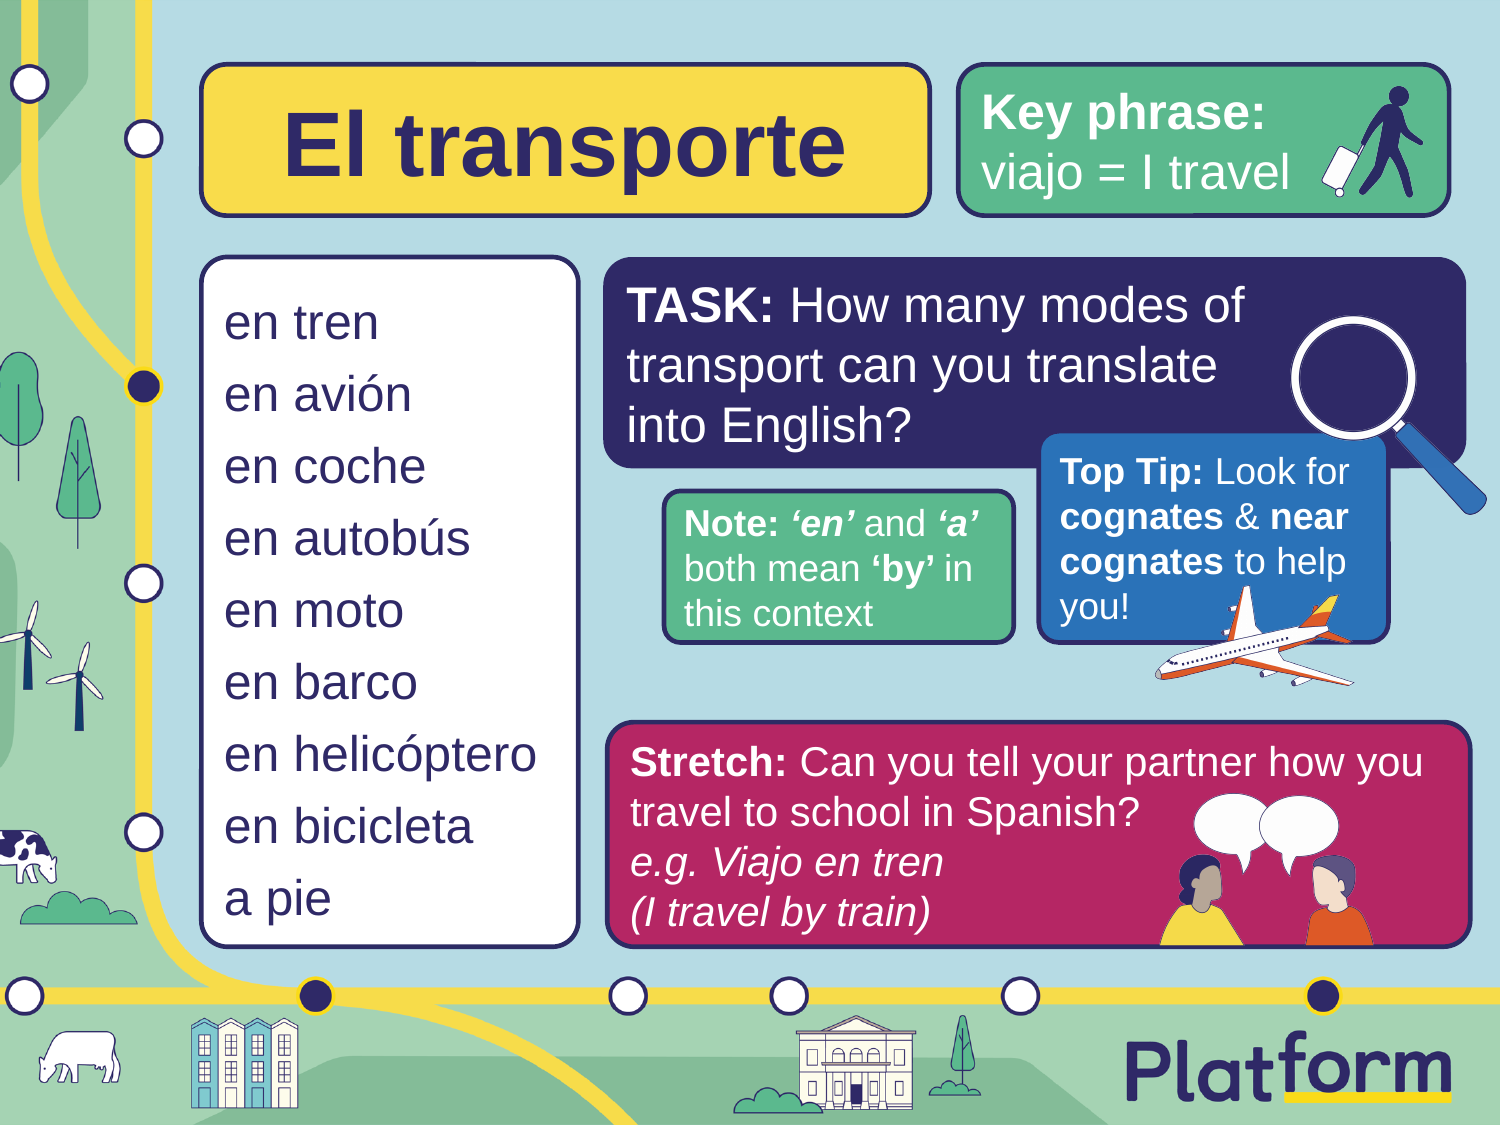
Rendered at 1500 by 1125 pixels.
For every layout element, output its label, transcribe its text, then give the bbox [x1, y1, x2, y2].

picture [0, 0, 1500, 1125]
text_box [606, 721, 1471, 947]
text_box TASK: How many modes of transport can you translate into English? [603, 257, 1467, 469]
text_box Key phrase: viajo = I travel [958, 64, 1450, 216]
text_box en tren en avión en coche en autobús en moto en barco en helicóptero en bicicleta a pie [201, 256, 579, 947]
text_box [1038, 314, 1487, 705]
text_box Note: ‘en’ and ‘a’ both mean ‘by’ in this context [664, 490, 1014, 643]
text_box El transporte [201, 64, 930, 216]
